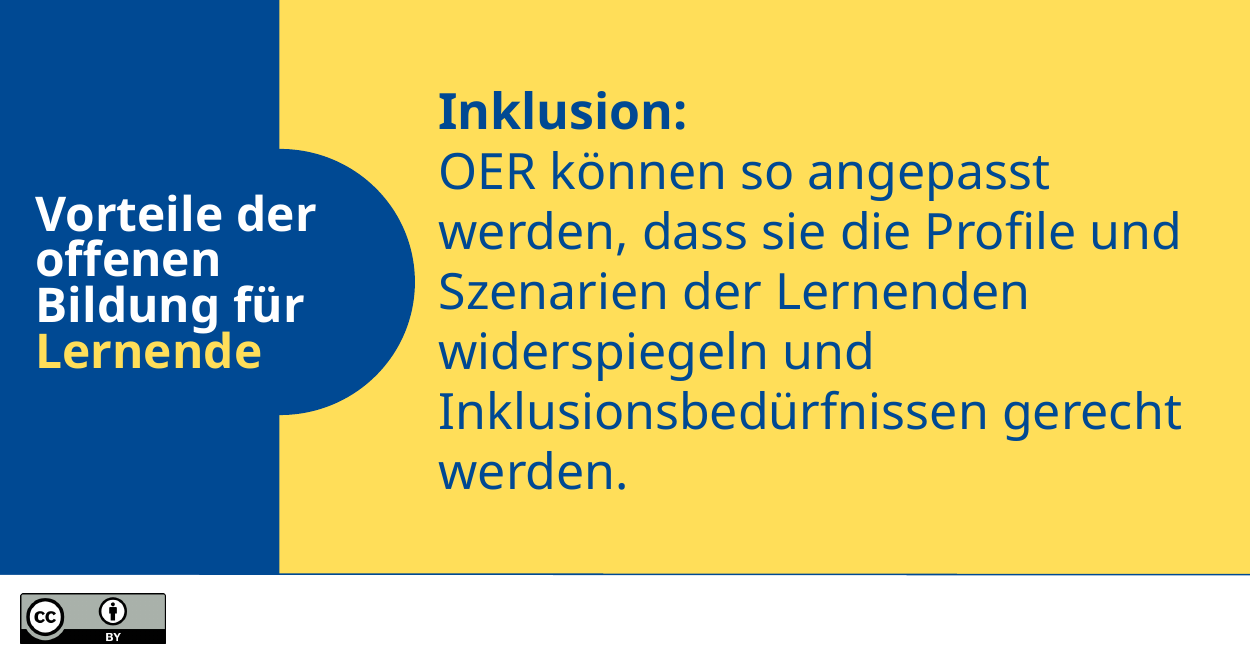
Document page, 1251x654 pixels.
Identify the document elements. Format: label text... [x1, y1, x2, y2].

text_box [195, 148, 415, 389]
text_box [206, 393, 355, 416]
picture [20, 592, 166, 645]
text_box [0, 0, 280, 573]
text_box Vorteile der offenen Bildung für Lernende [20, 179, 361, 393]
text_box [0, 582, 1250, 654]
text_box Inklusion: OER können so angepasst werden, dass sie die Profile und Szenarien der Lernenden widerspiegeln und Inklusionsbedürfnissen gerecht werden. [423, 64, 1250, 515]
